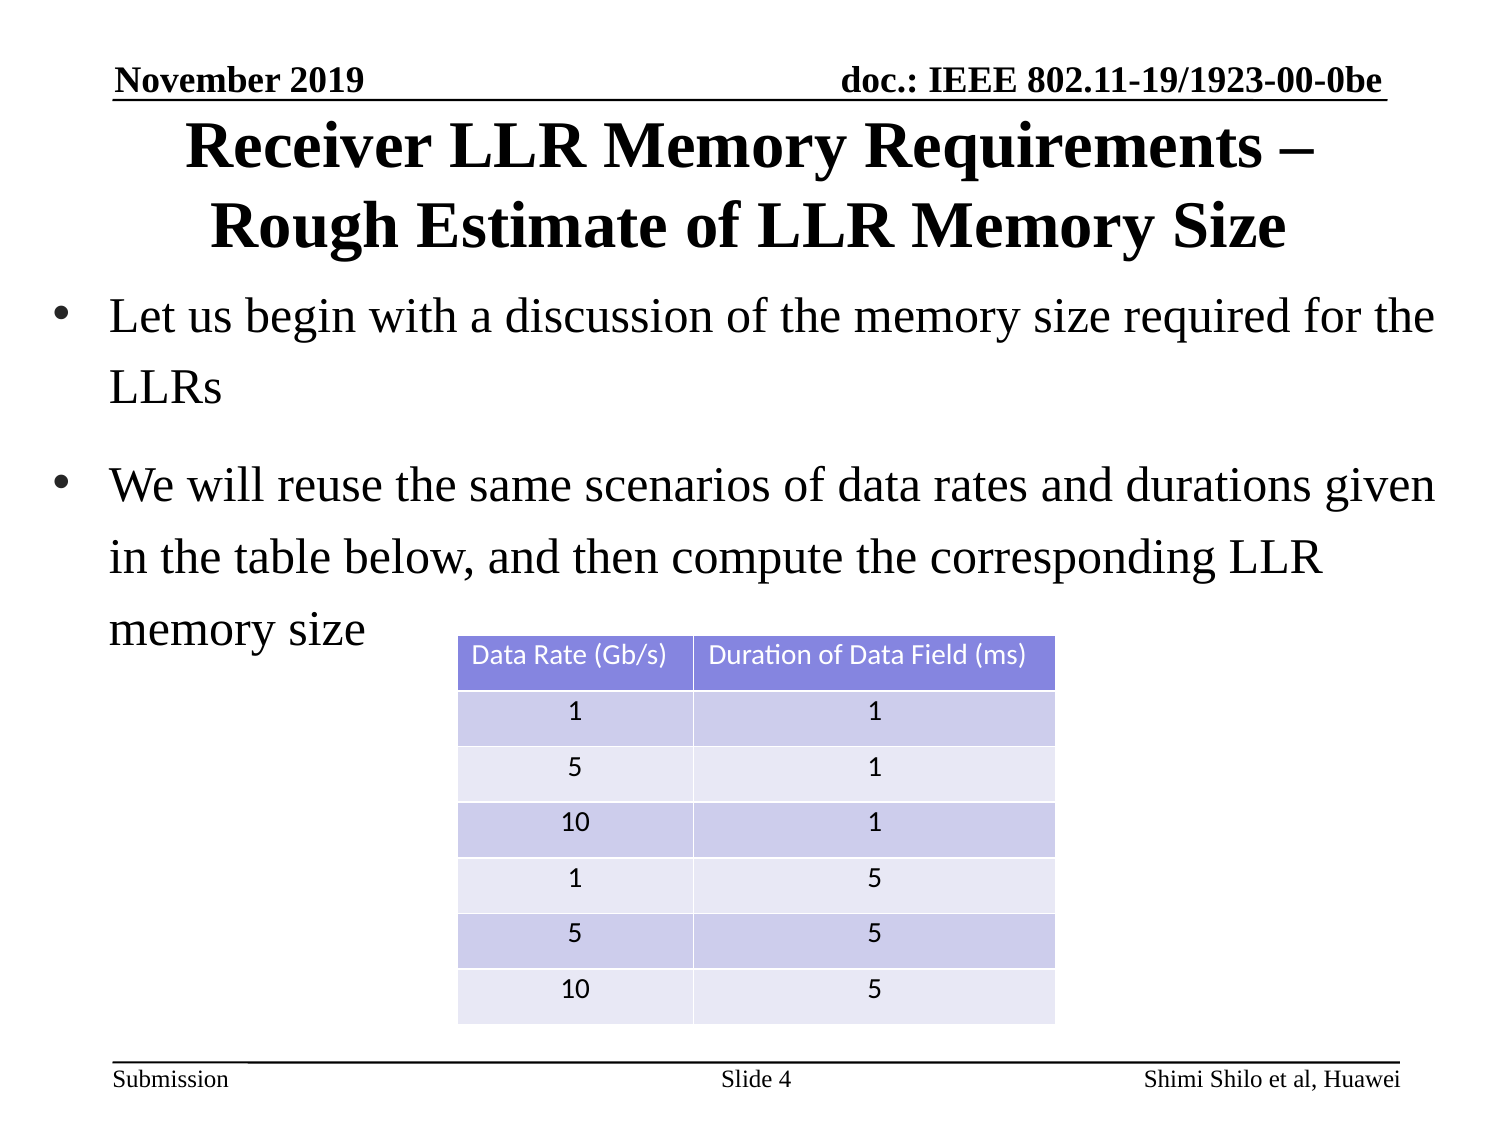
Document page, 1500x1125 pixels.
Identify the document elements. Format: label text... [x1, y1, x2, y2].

table_cell 5 [458, 914, 693, 968]
table_cell 5 [694, 970, 1055, 1024]
table_header Data Rate (Gb/s) [458, 636, 693, 690]
list Let us begin with a discussion of the memory size required for the LLRs We will reuse the same scenarios of data rates and durations given in the table below, and then compute the corresponding LLR memory size [37, 262, 1476, 1088]
table_cell 5 [694, 859, 1055, 913]
table_cell 1 [458, 692, 693, 746]
title Receiver LLR Memory Requirements – Rough Estimate of LLR Memory Size [112, 137, 1388, 226]
table_cell 5 [694, 914, 1055, 968]
table_cell 5 [458, 747, 693, 801]
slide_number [114, 54, 374, 101]
footer Shimi Shilo et al, Huawei [1140, 1061, 1402, 1093]
table_cell 10 [458, 970, 693, 1024]
table_cell 1 [458, 859, 693, 913]
table_cell 1 [694, 692, 1055, 746]
table_cell 10 [458, 803, 693, 857]
slide_number Slide 4 [712, 1088, 800, 1093]
table_cell 1 [694, 803, 1055, 857]
table_cell 1 [694, 747, 1055, 801]
table_header Duration of Data Field (ms) [694, 636, 1055, 690]
